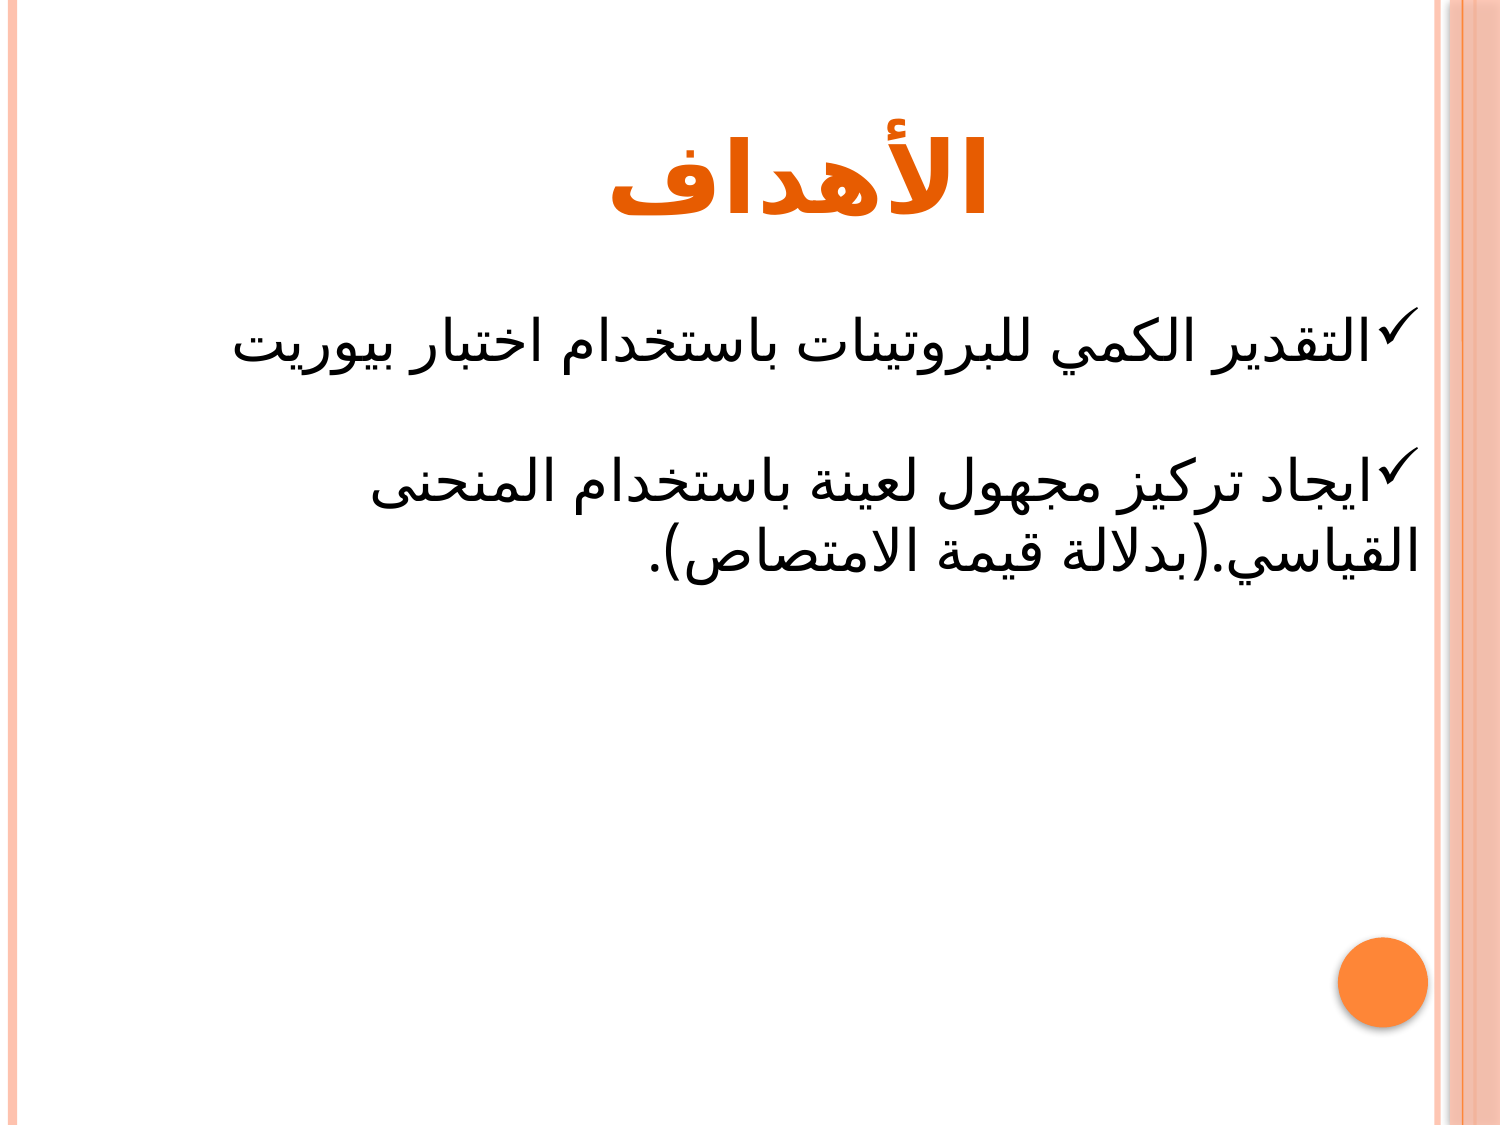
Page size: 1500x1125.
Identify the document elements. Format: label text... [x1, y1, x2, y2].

text_box الأهداف التقدير الكمي للبروتينات باستخدام اختبار بيوريت ايجاد تركيز مجهول لعينة باستخدام المنحنى القياسي.(بدلالة قيمة الامتصاص). [162, 106, 1437, 636]
